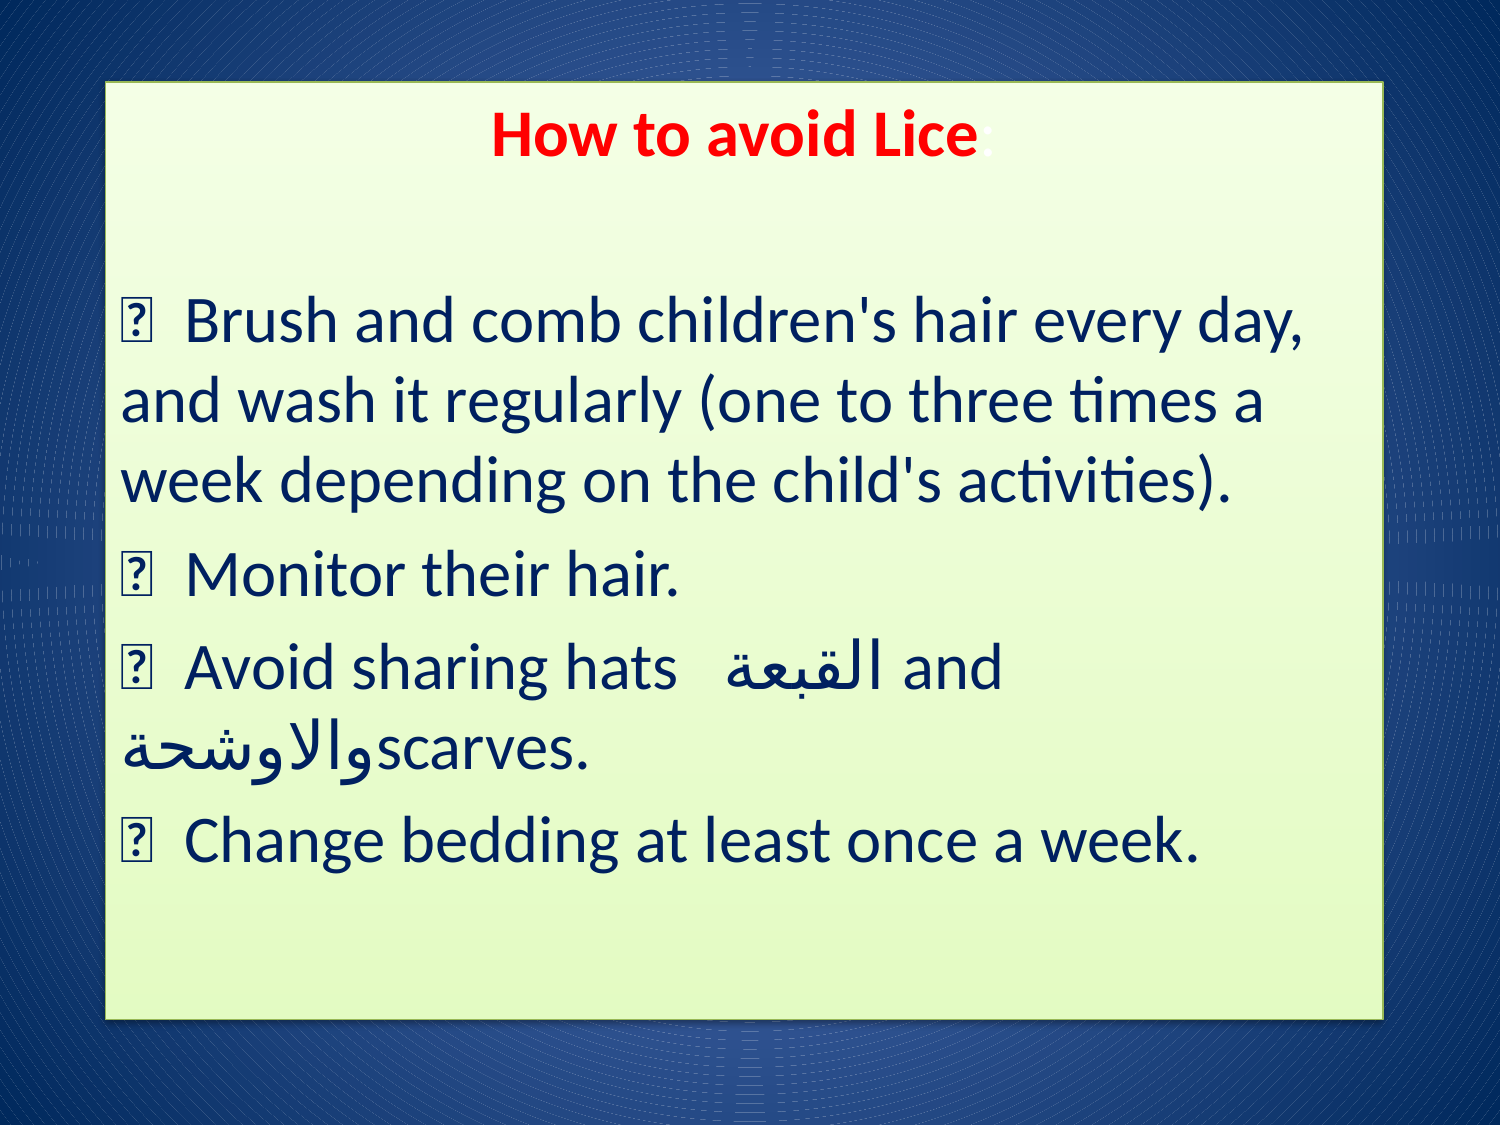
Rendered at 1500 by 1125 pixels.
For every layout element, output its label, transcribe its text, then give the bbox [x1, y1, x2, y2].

subtitle How to avoid Lice:  Brush and comb children's hair every day, and wash it regularly (one to three times a week depending on the child's activities).  Monitor their hair.  Avoid sharing hats القبعة and والاوشحةscarves.  Change bedding at least once a week. [105, 81, 1384, 1020]
